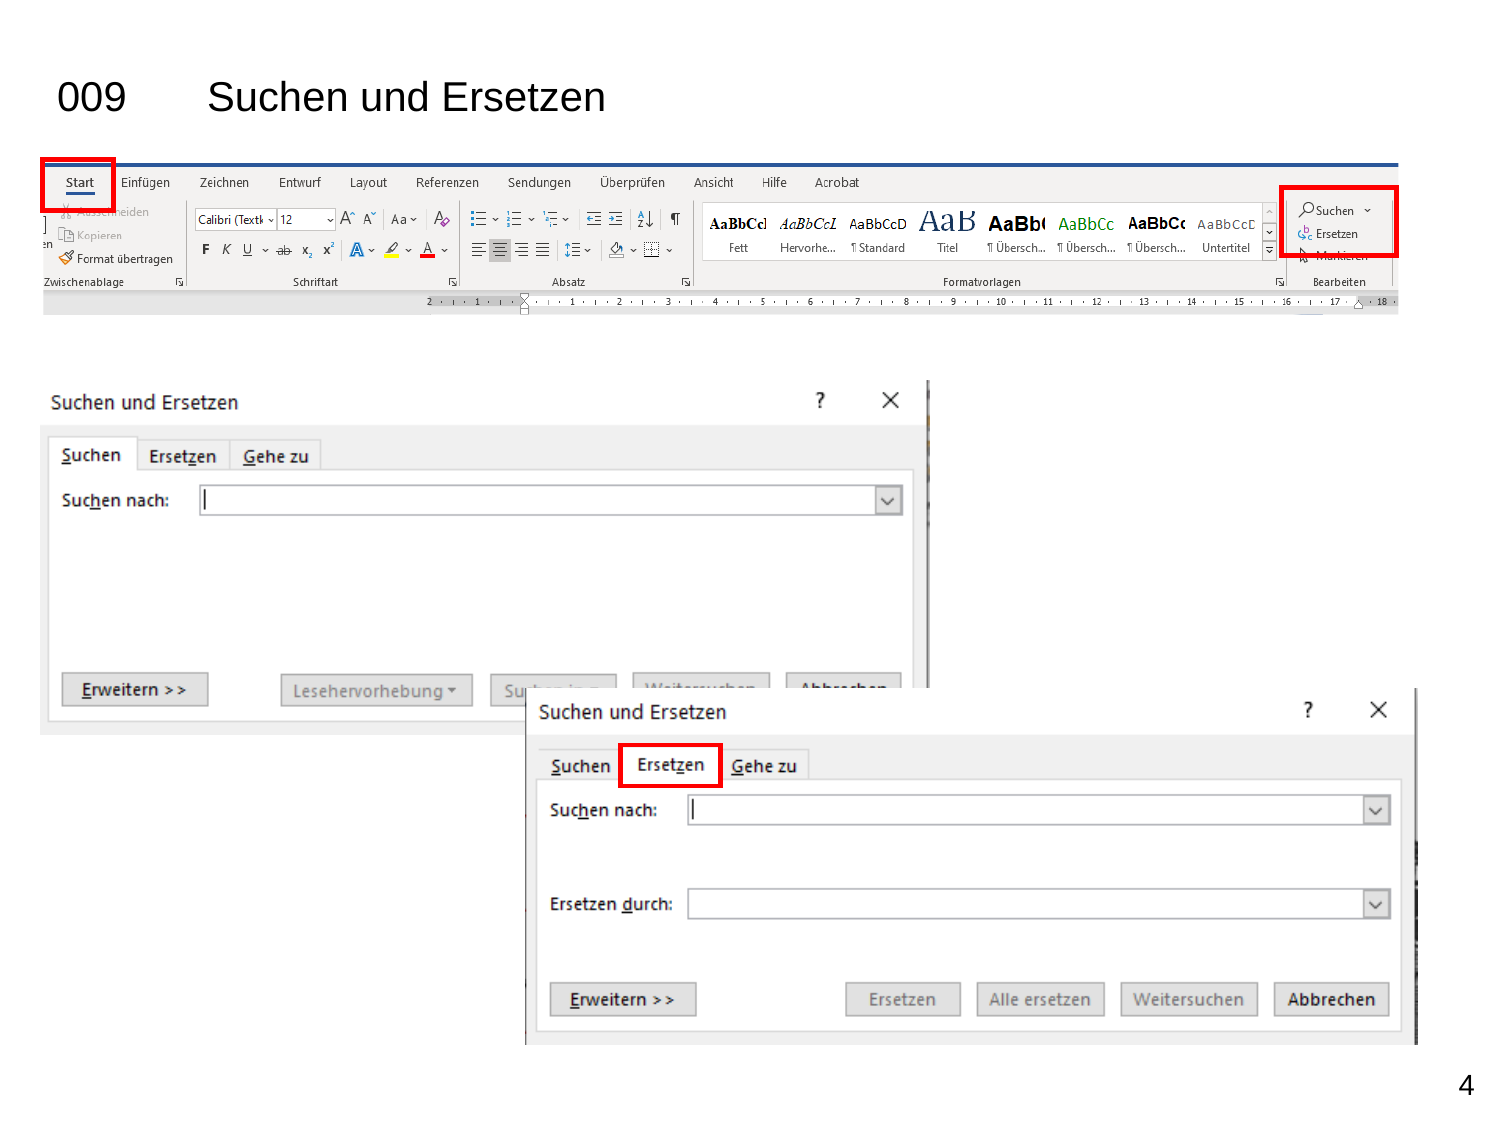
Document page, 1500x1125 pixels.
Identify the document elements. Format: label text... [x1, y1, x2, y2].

picture [40, 380, 1418, 1045]
slide_number 4 [1139, 1058, 1490, 1125]
picture [43, 163, 1399, 315]
text_box [42, 159, 115, 211]
list 009 Suchen und Ersetzen [41, 62, 1320, 141]
